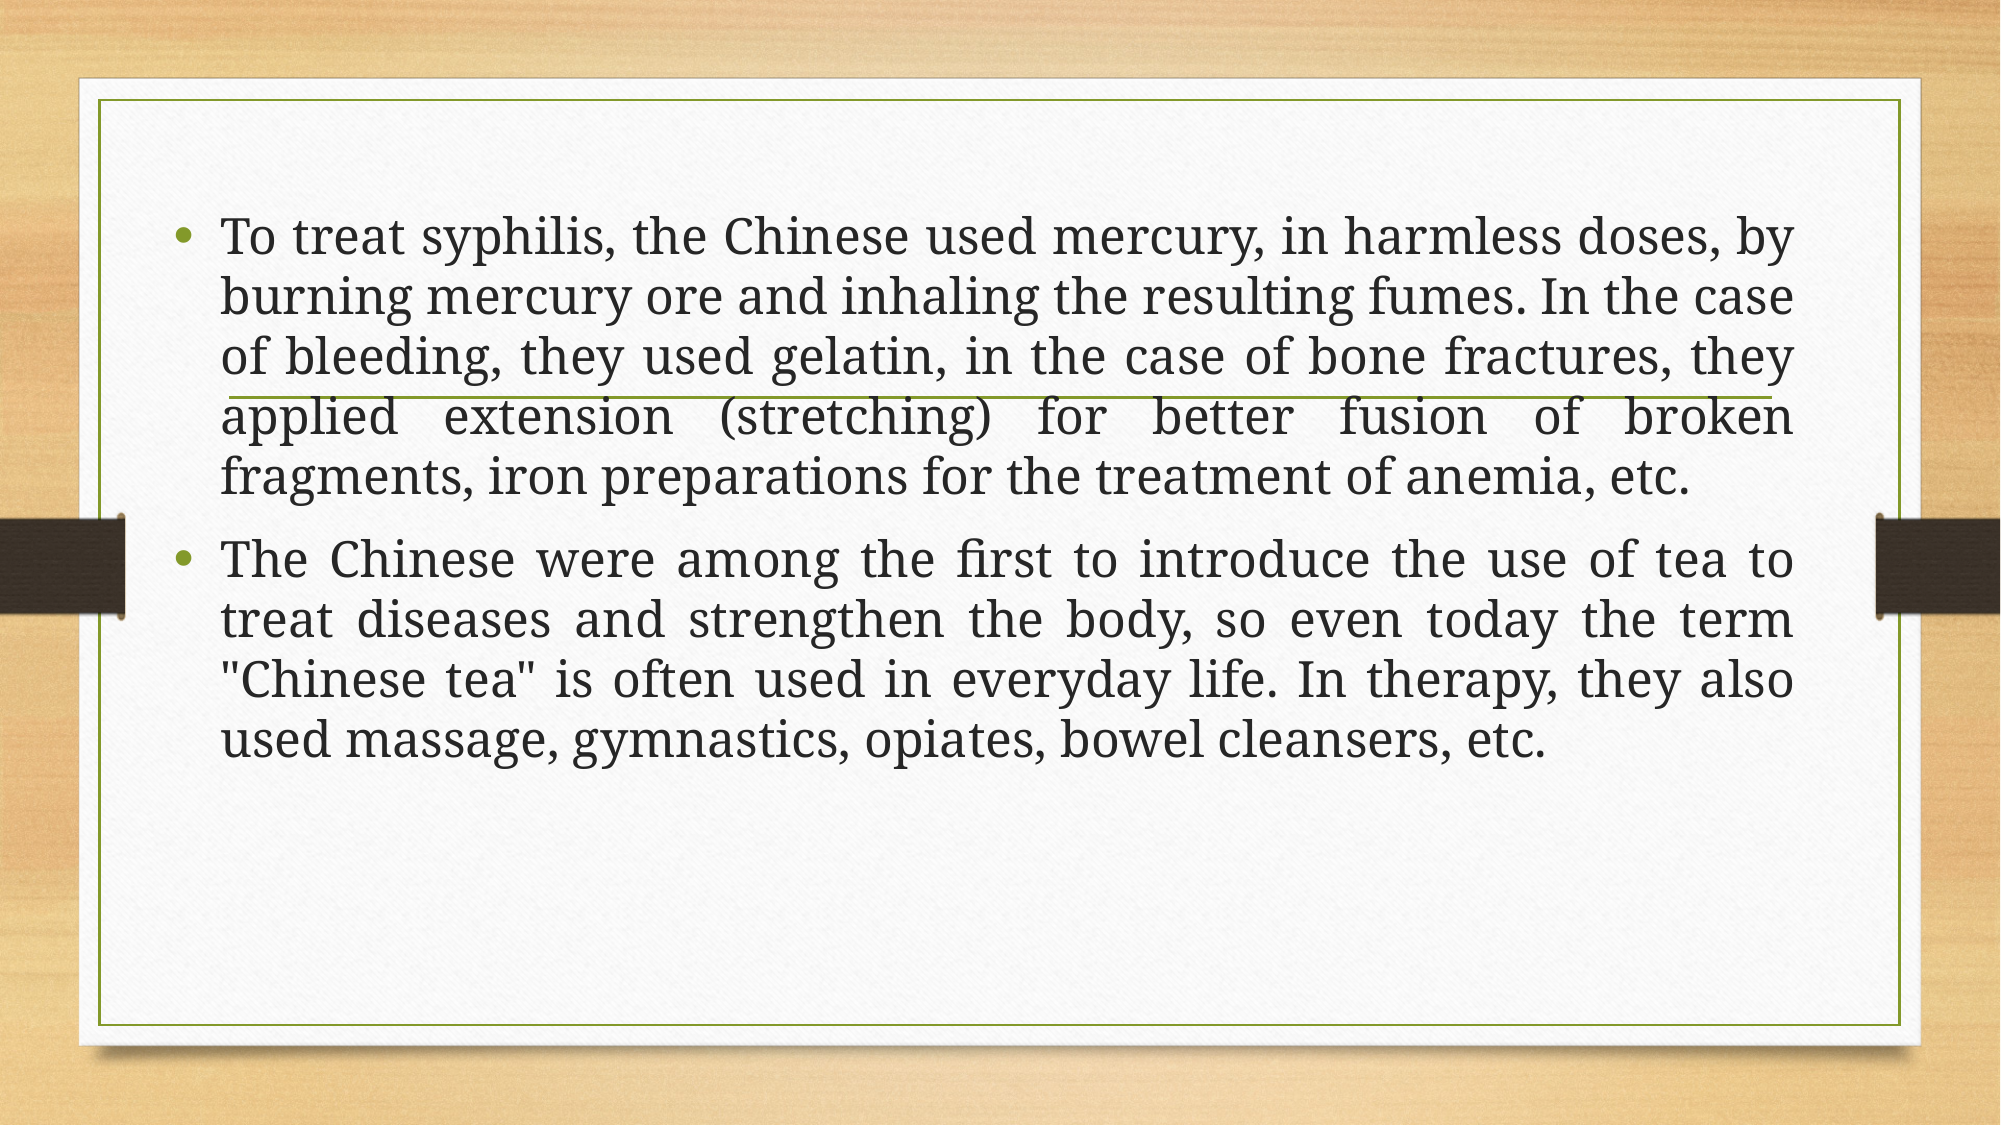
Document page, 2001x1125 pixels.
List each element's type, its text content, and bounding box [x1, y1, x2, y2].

picture [0, 0, 2001, 1125]
list To treat syphilis, the Chinese used mercury, in harmless doses, by burning mercury ore and inhaling the resulting fumes. In the case of bleeding, they used gelatin, in the case of bone fractures, they applied extension (stretching) for better fusion of broken fragments, iron preparations for the treatment of anemia, etc. The Chinese were among the first to introduce the use of tea to treat diseases and strengthen the body, so even today the term "Chinese tea" is often used in everyday life. In therapy, they also used massage, gymnastics, opiates, bowel cleansers, etc. [158, 197, 1811, 988]
